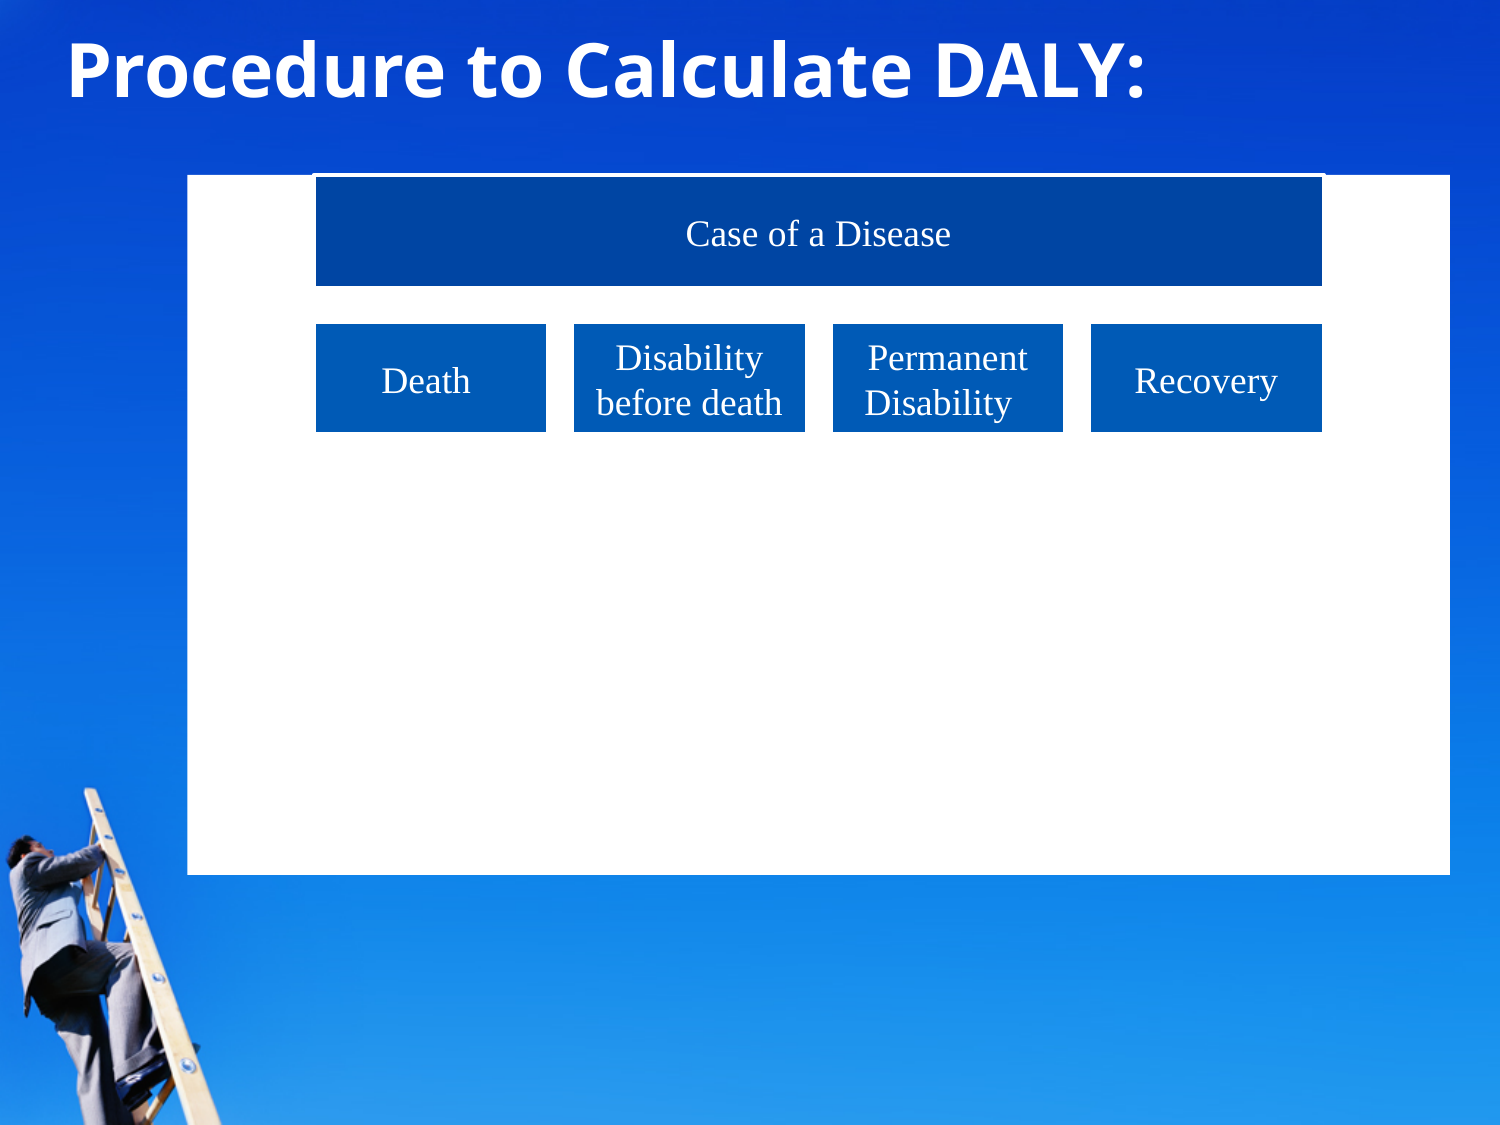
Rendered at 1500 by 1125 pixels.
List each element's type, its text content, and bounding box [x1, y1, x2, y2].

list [187, 174, 1451, 876]
title Procedure to Calculate DALY: [49, 74, 1463, 151]
picture [0, 0, 1500, 1125]
